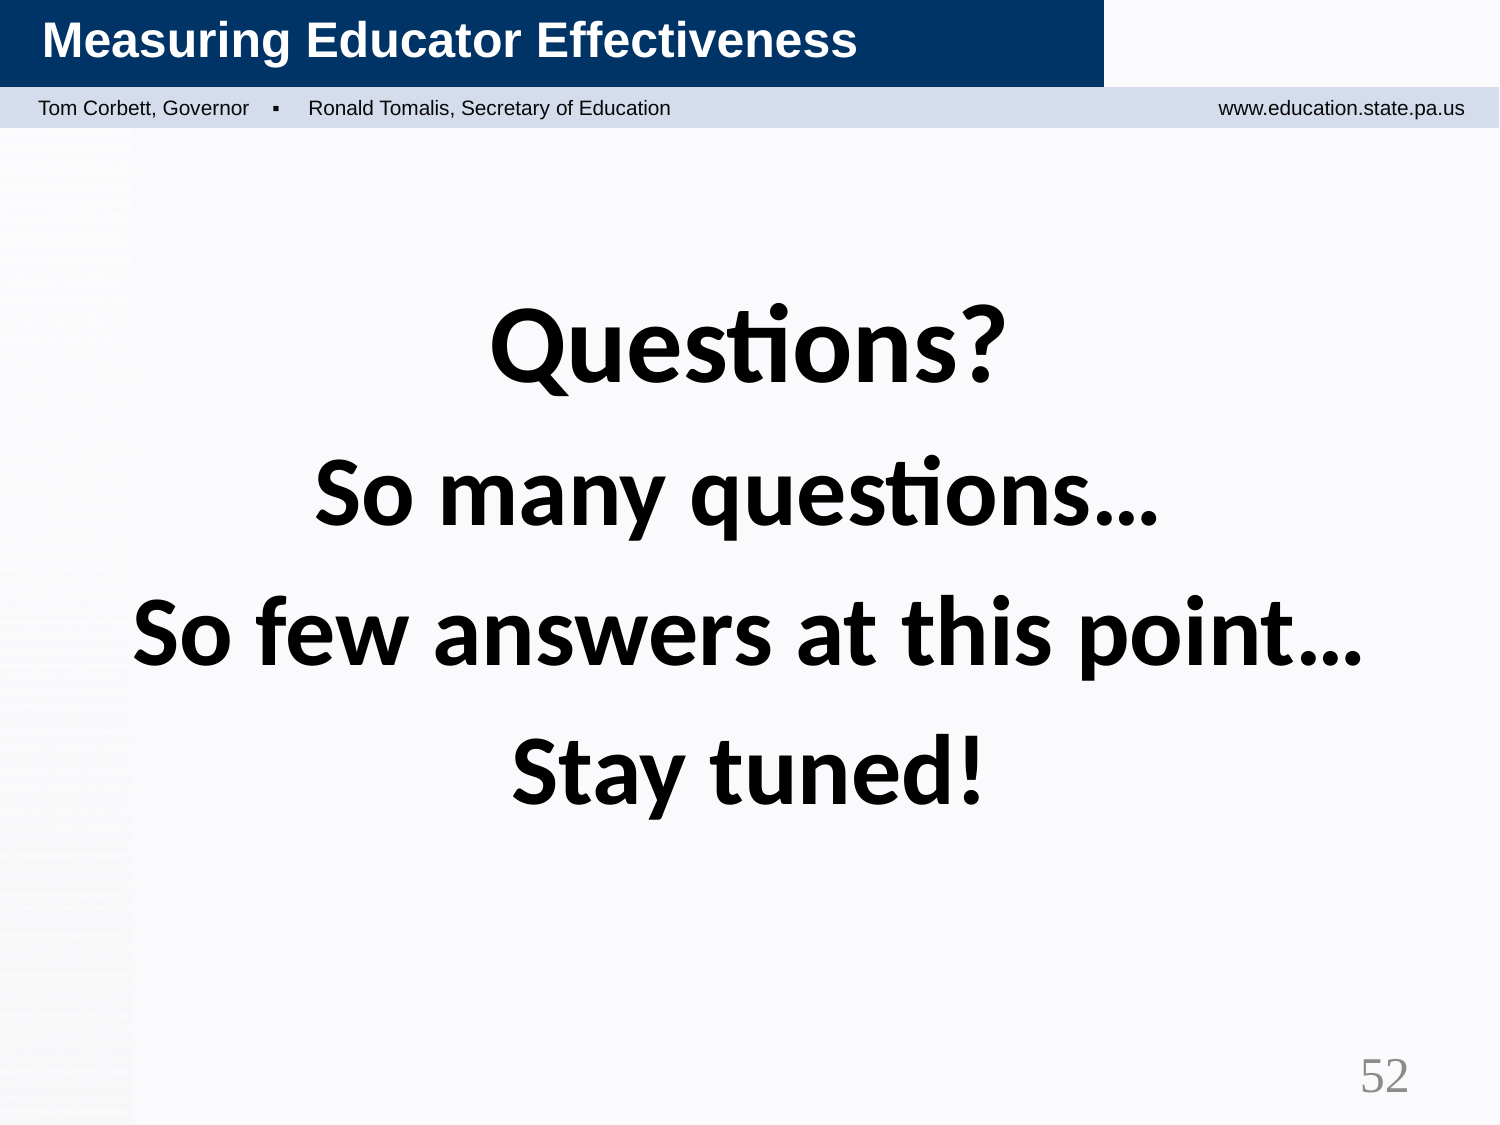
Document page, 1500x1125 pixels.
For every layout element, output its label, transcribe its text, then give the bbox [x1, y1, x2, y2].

slide_number 52 [1074, 1042, 1425, 1103]
picture [0, 0, 1500, 1125]
list Questions? So many questions… So few answers at this point… Stay tuned! [75, 262, 1425, 1005]
